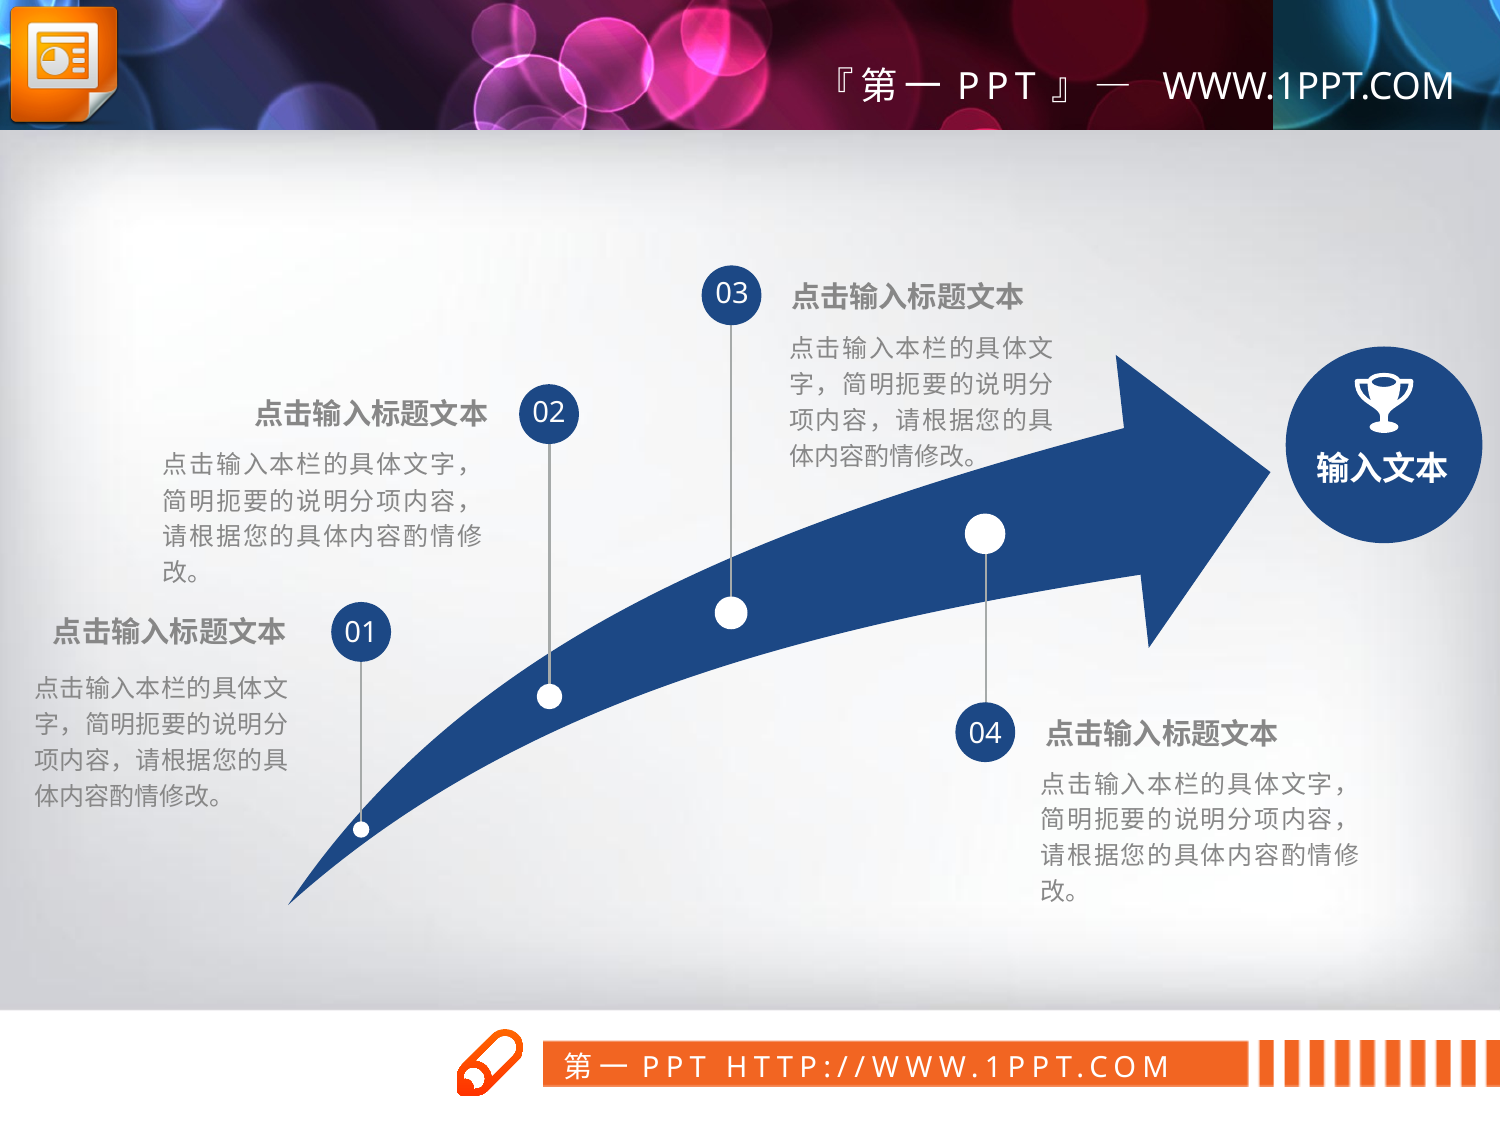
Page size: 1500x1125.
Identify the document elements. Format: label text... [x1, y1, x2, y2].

text_box 点击输入标题文本 [169, 385, 489, 444]
text_box [1285, 346, 1483, 544]
text_box 点击输入标题文本 [1045, 706, 1309, 762]
text_box [714, 596, 748, 630]
text_box 04 [967, 713, 1004, 757]
text_box [1354, 372, 1414, 433]
text_box [536, 683, 563, 710]
text_box [519, 384, 580, 445]
picture [543, 1040, 1500, 1087]
text_box [968, 757, 1003, 763]
text_box 点击输入本栏的具体文字，简明扼要的说明分项内容，请根据您的具体内容酌情修改。 [162, 443, 483, 532]
text_box [955, 702, 1016, 756]
text_box 点击输入本栏的具体文字，简明扼要的说明分项内容，请根据您的具体内容酌情修改。 [789, 326, 1055, 415]
text_box 点击输入标题文本 [5, 601, 302, 660]
text_box 输入文本 [1310, 440, 1456, 499]
text_box [964, 513, 1006, 555]
text_box 点击输入本栏的具体文字，简明扼要的说明分项内容，请根据您的具体内容酌情修改。 [19, 659, 304, 748]
text_box 点击输入本栏的具体文字，简明扼要的说明分项内容，请根据您的具体内容酌情修改。 [1040, 762, 1360, 851]
text_box 点击输入标题文本 [791, 269, 1055, 326]
text_box 02 [530, 392, 568, 436]
text_box [343, 656, 379, 662]
text_box [352, 821, 370, 838]
text_box 03 [713, 273, 751, 318]
text_box [701, 265, 762, 326]
text_box [288, 354, 1271, 906]
picture [0, 0, 1500, 1012]
text_box [331, 601, 392, 656]
text_box 01 [342, 611, 380, 656]
